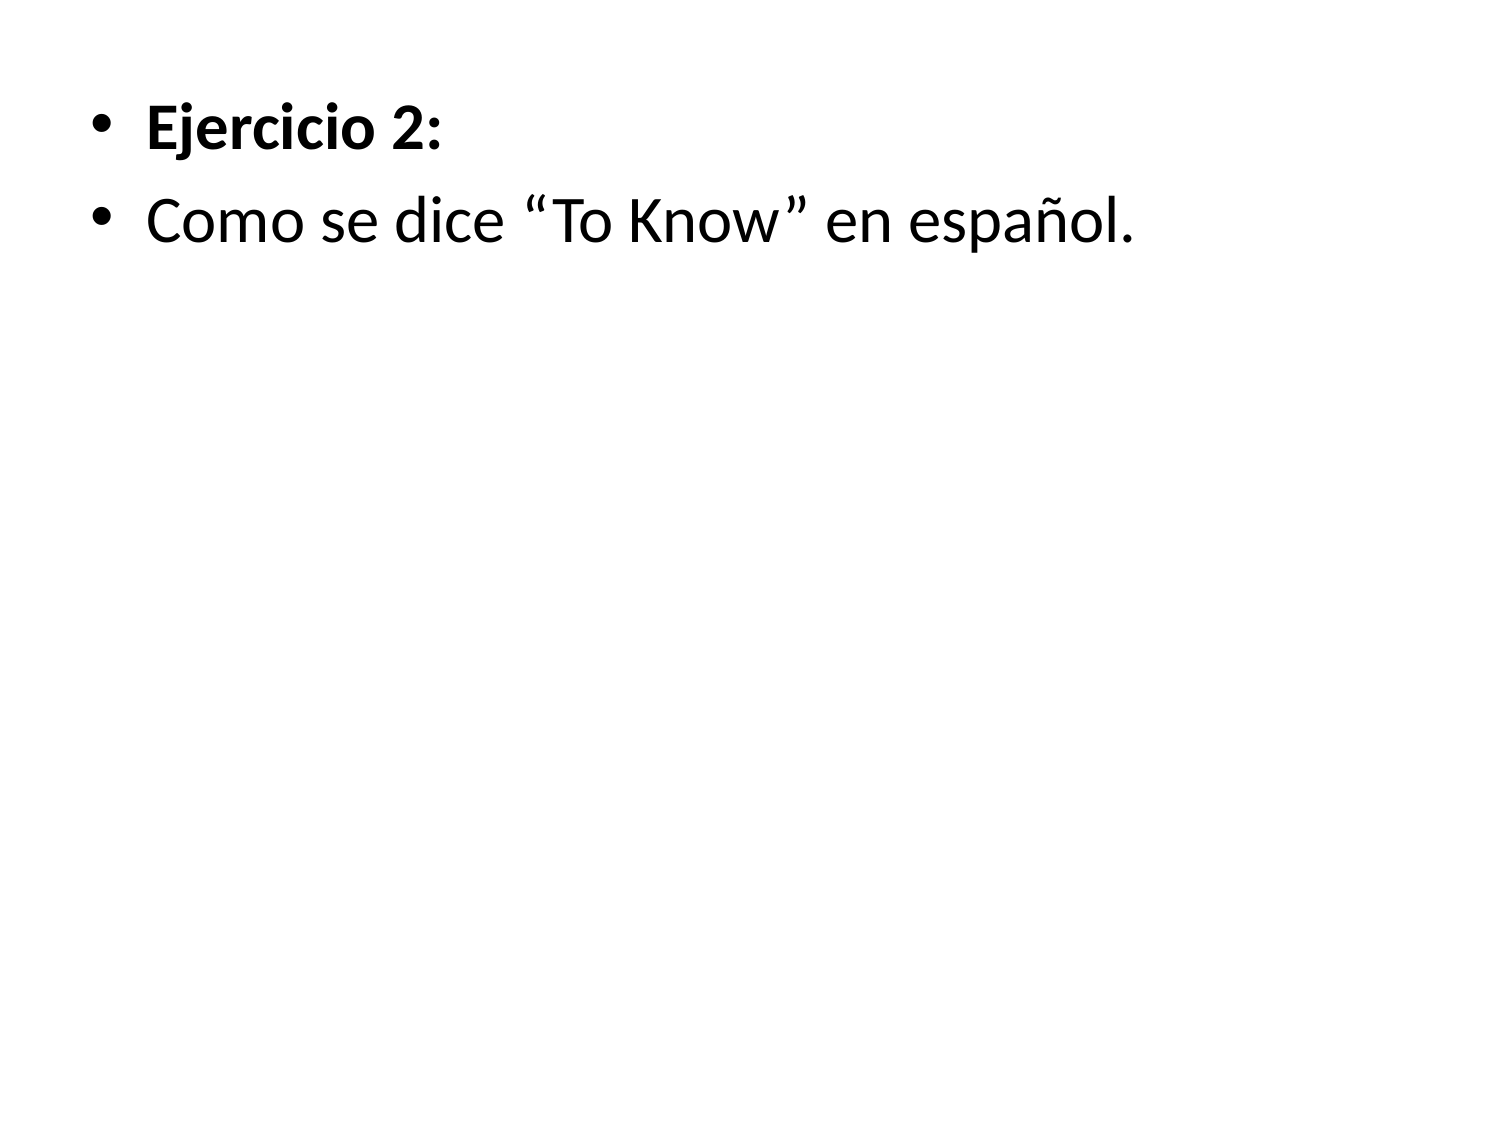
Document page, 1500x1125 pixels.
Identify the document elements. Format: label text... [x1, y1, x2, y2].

list Ejercicio 2: Como se dice “To Know” en español. [74, 74, 1426, 993]
